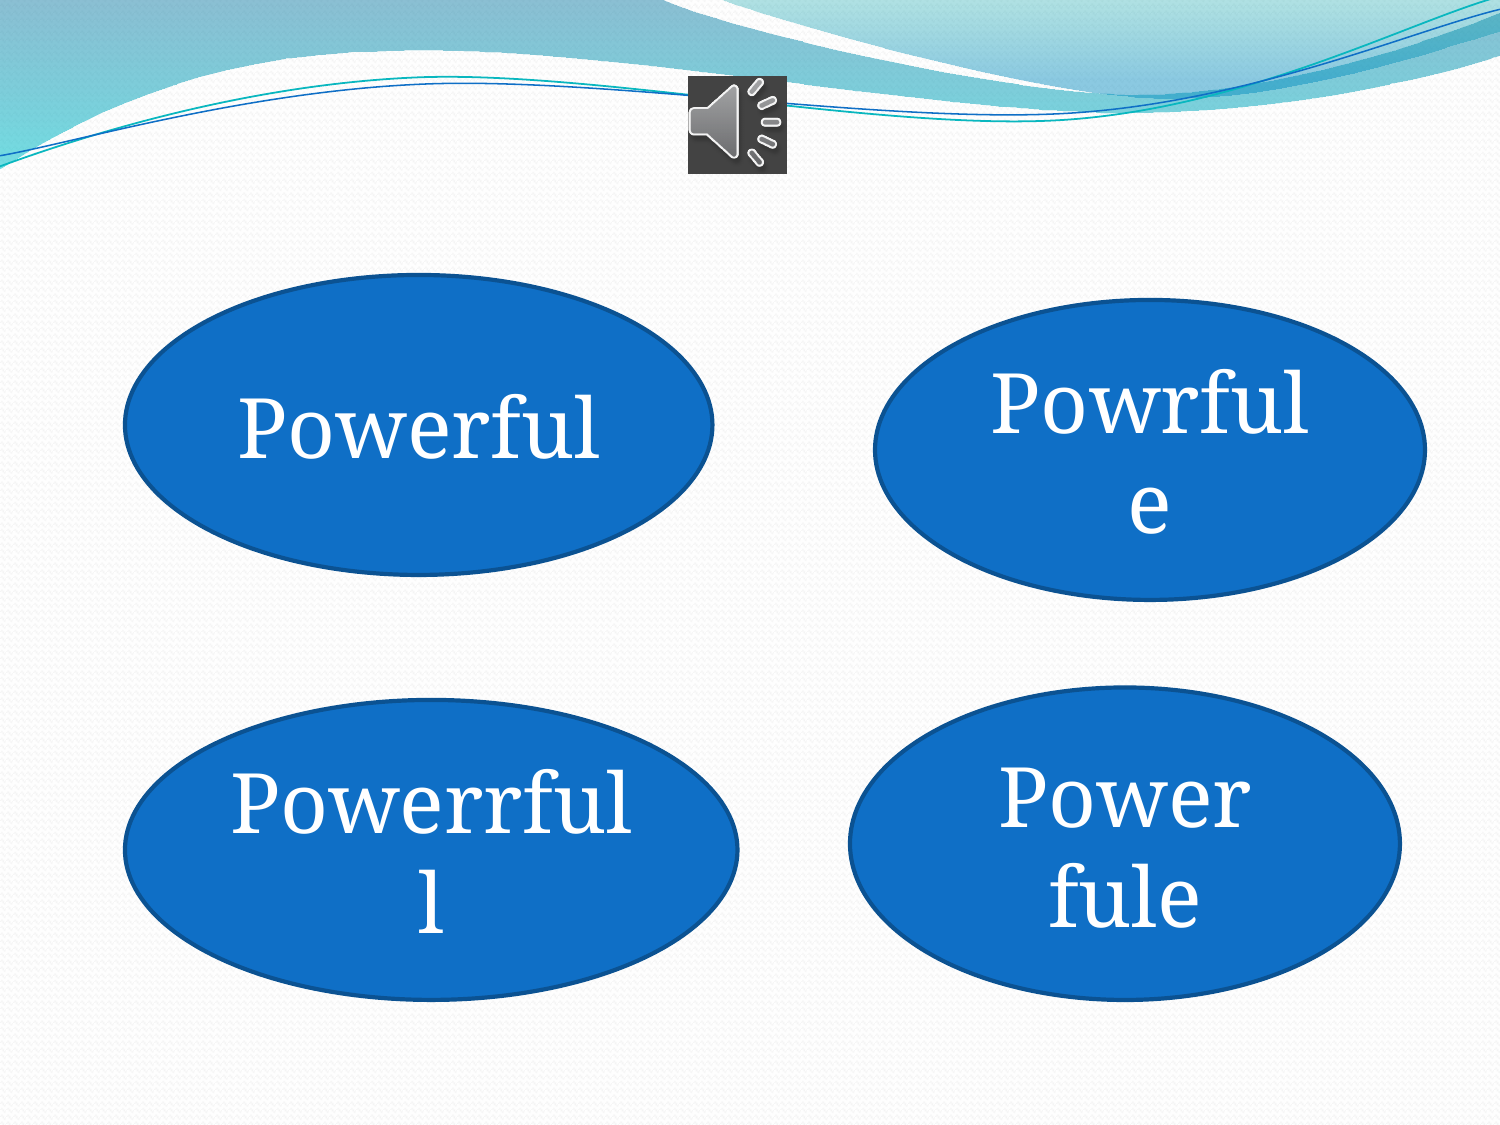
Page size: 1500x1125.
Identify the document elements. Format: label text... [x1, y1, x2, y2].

text_box Powrfule [872, 297, 1428, 603]
text_box Powerrfull [122, 697, 740, 1003]
picture [687, 74, 788, 176]
text_box Power fule [847, 685, 1403, 1003]
text_box Powerful [122, 272, 715, 578]
